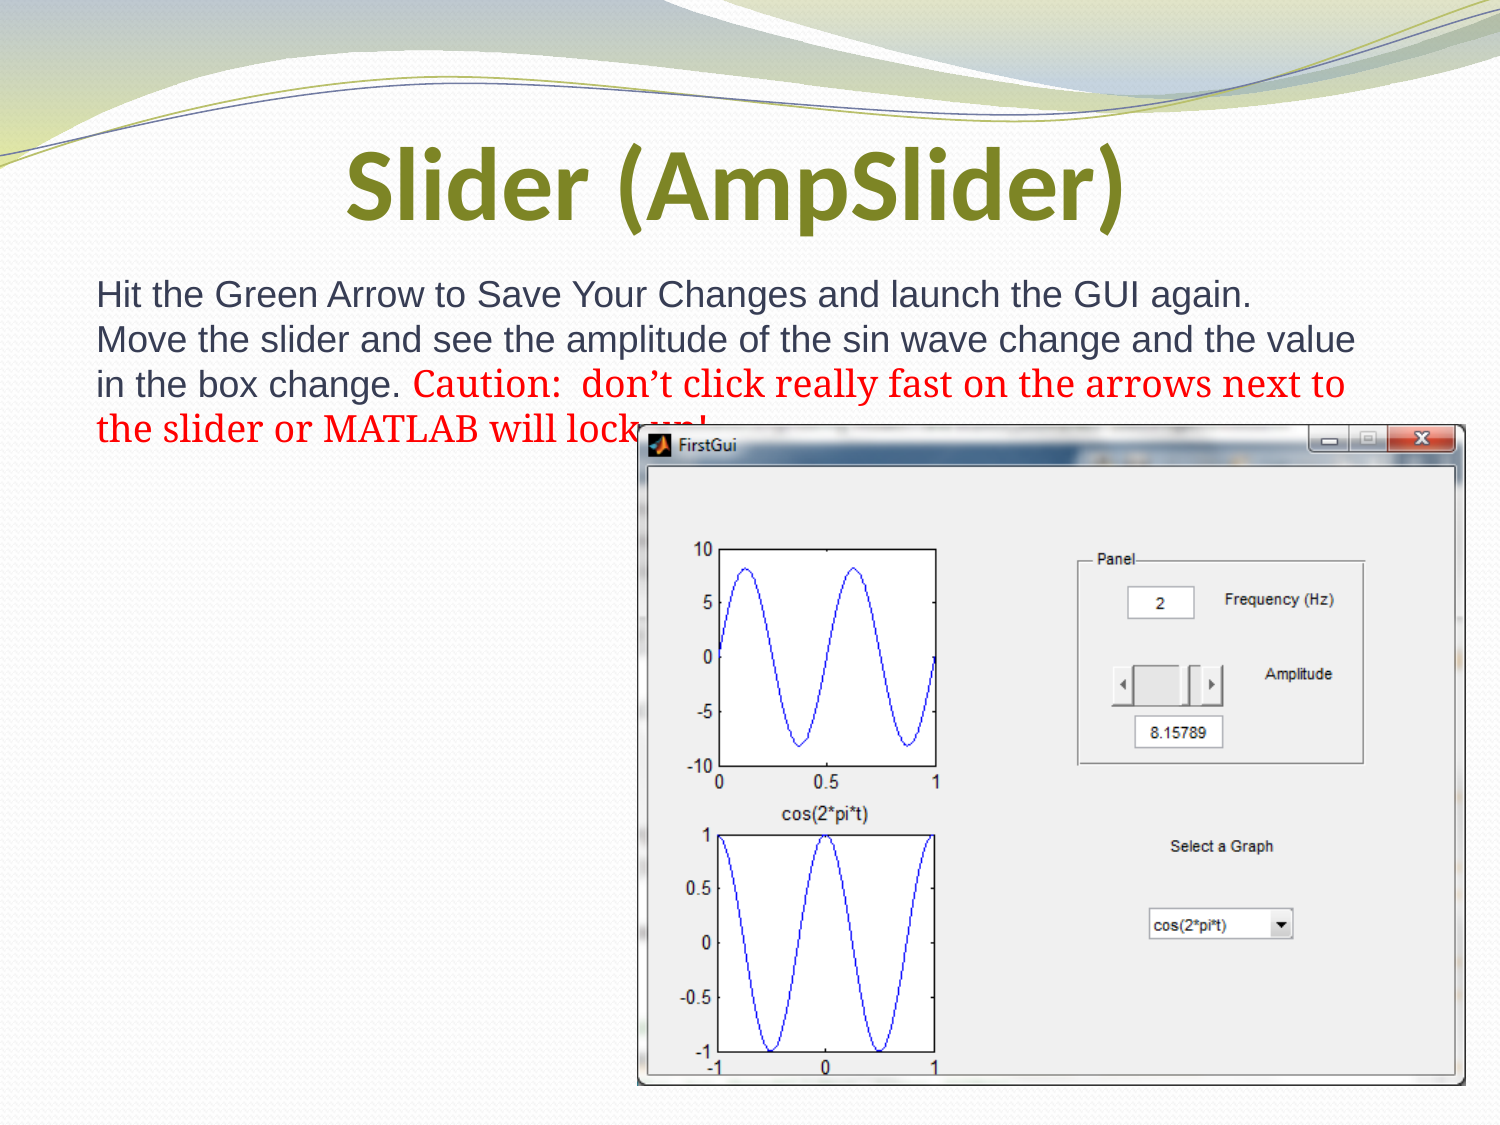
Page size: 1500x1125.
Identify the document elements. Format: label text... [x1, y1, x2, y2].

text_box Hit the Green Arrow to Save Your Changes and launch the GUI again. Move the slider and see the amplitude of the sin wave change and the value in the box change. Caution: don’t click really fast on the arrows next to the slider or MATLAB will lock up! [81, 262, 1394, 503]
title Slider (AmpSlider) [62, 53, 1413, 242]
picture [637, 424, 1466, 1086]
